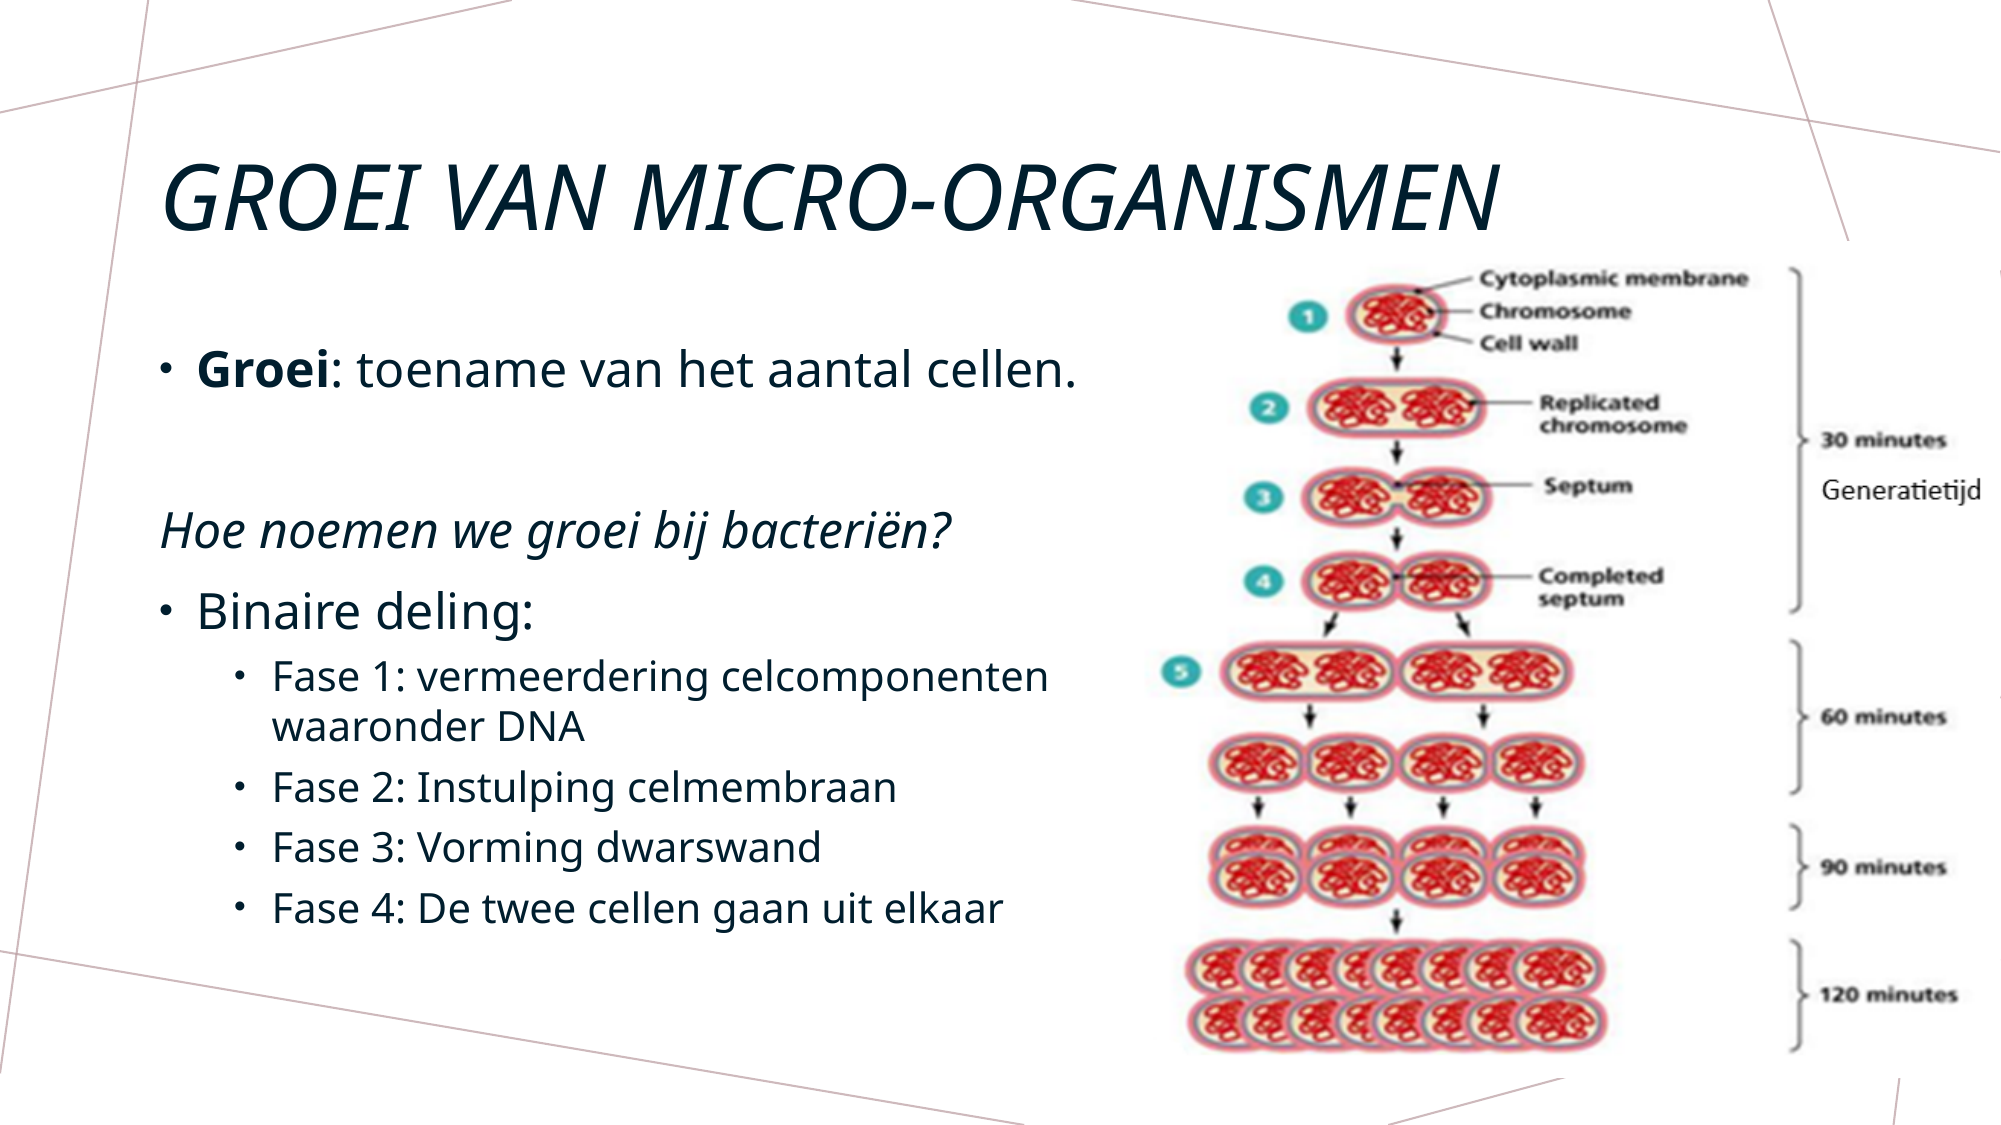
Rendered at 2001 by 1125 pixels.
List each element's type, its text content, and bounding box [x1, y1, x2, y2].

picture [1102, 241, 2000, 1079]
list Groei: toename van het aantal cellen. Hoe noemen we groei bij bacteriën? Binaire deling: Fase 1: vermeerdering celcomponenten waaronder DNA Fase 2: Instulping celmembraan Fase 3: Vorming dwarswand Fase 4: De twee cellen gaan uit elkaar [144, 329, 1102, 990]
title Groei van micro-organismen [144, 87, 1866, 315]
